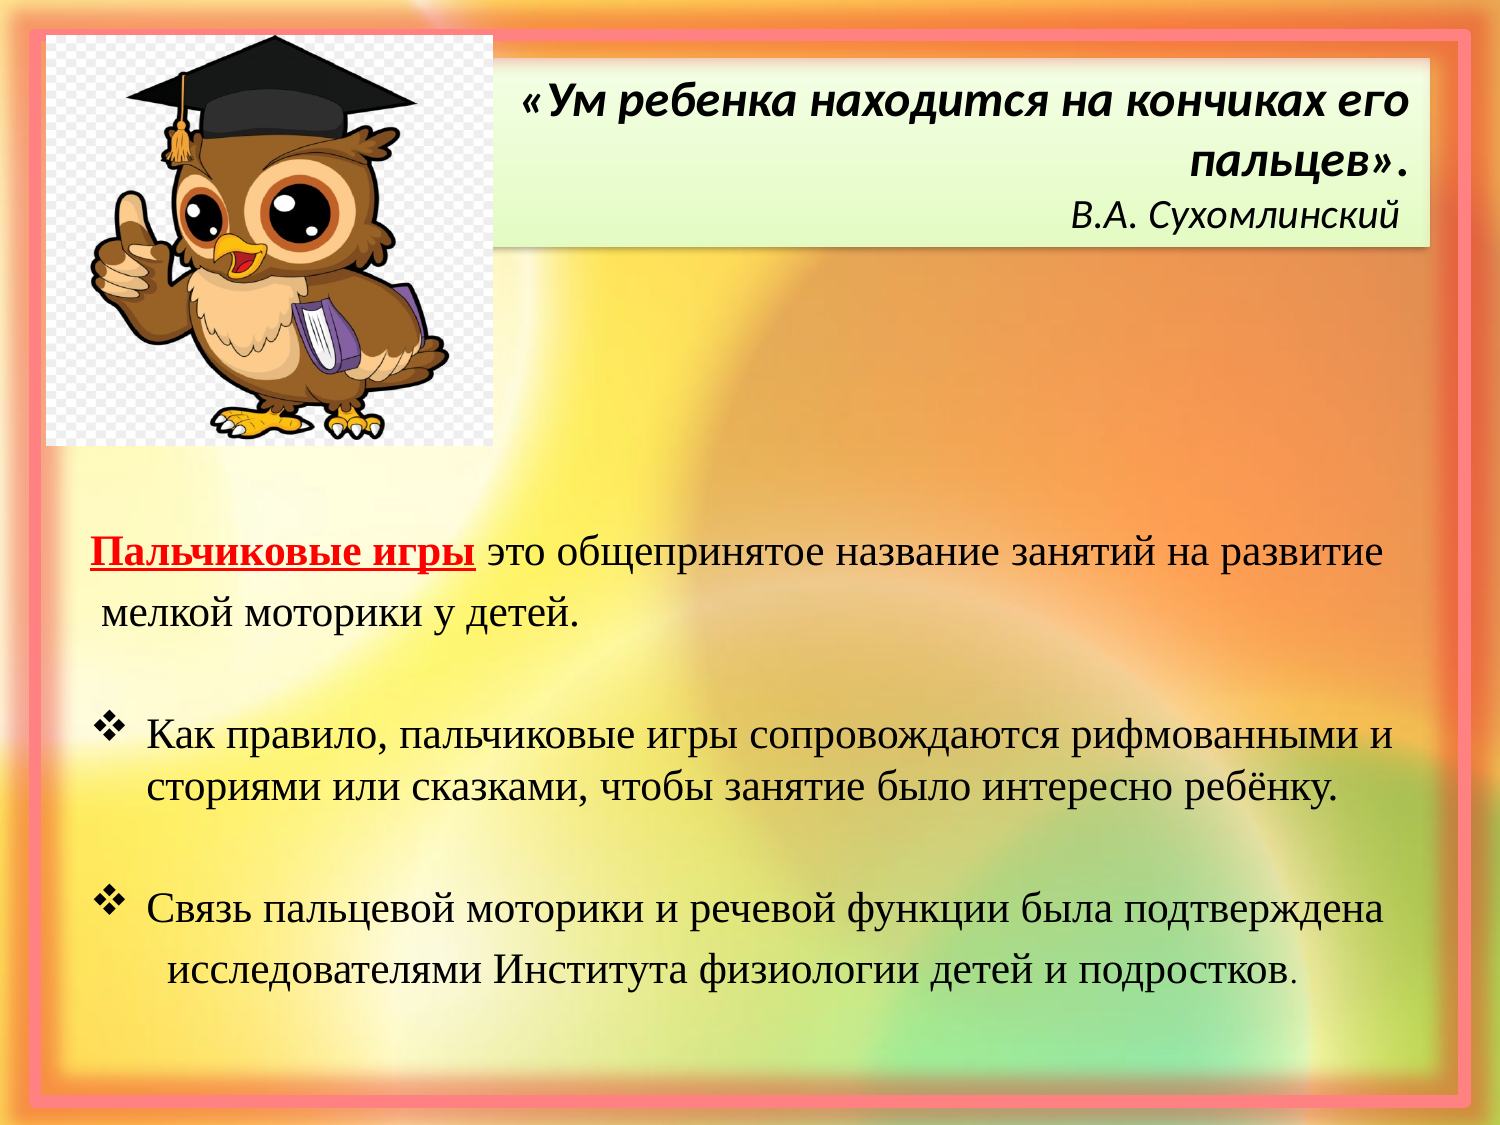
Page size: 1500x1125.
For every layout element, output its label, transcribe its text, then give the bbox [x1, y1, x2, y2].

picture [46, 34, 493, 446]
list Пальчиковые игры это общепринятое название занятий на развитие мелкой моторики у детей. Как правило, пальчиковые игры сопровождаются рифмованными историями или сказками, чтобы занятие было интересно ребёнку. Связь пальцевой моторики и речевой функции была подтверждена исследователями Института физиологии детей и подростков. [74, 433, 1426, 1038]
title «Ум ребенка находится на кончиках его пальцев». В.А. Сухомлинский [496, 105, 1426, 259]
